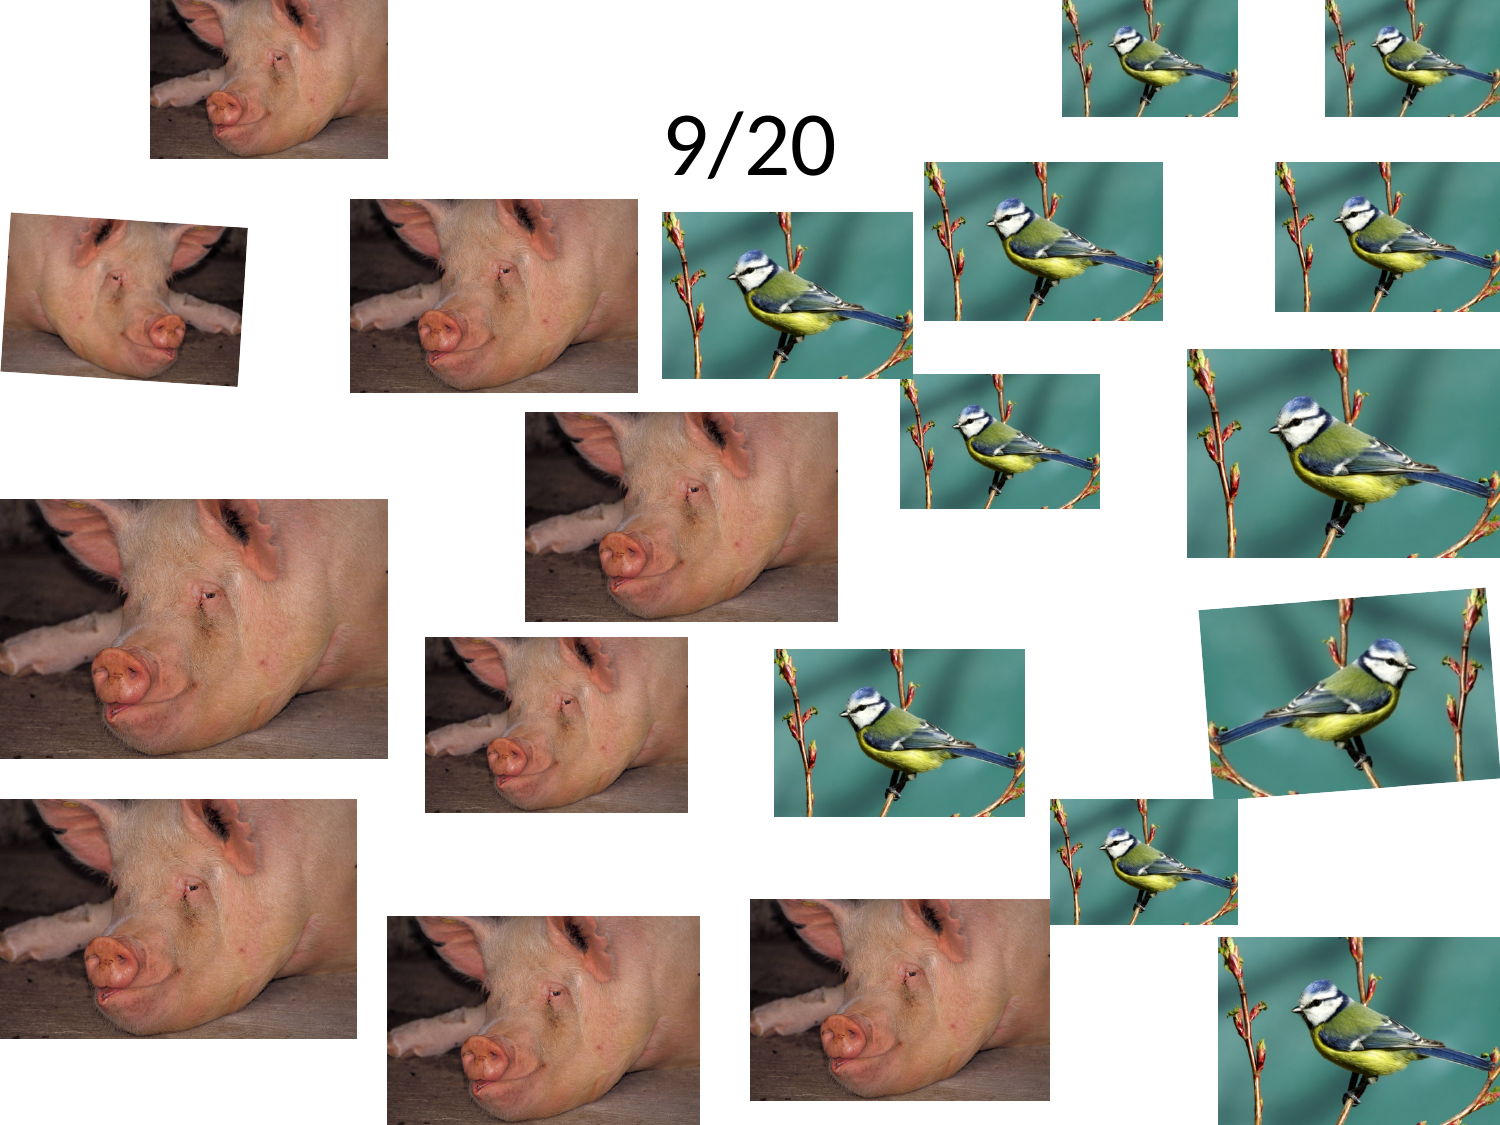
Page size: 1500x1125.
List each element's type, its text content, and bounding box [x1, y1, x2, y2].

title 9/20 [75, 45, 1425, 233]
picture [1062, 0, 1238, 117]
picture [662, 212, 1101, 509]
picture [424, 637, 688, 814]
picture [749, 588, 1500, 1101]
picture [349, 199, 638, 393]
picture [1, 213, 247, 386]
picture [1218, 937, 1500, 1125]
picture [524, 412, 838, 622]
picture [0, 499, 388, 760]
picture [387, 915, 701, 1125]
picture [1324, 0, 1500, 117]
picture [924, 162, 1163, 321]
picture [0, 799, 358, 1039]
picture [774, 649, 1026, 817]
picture [1275, 162, 1500, 313]
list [149, 0, 388, 159]
picture [1187, 349, 1500, 559]
